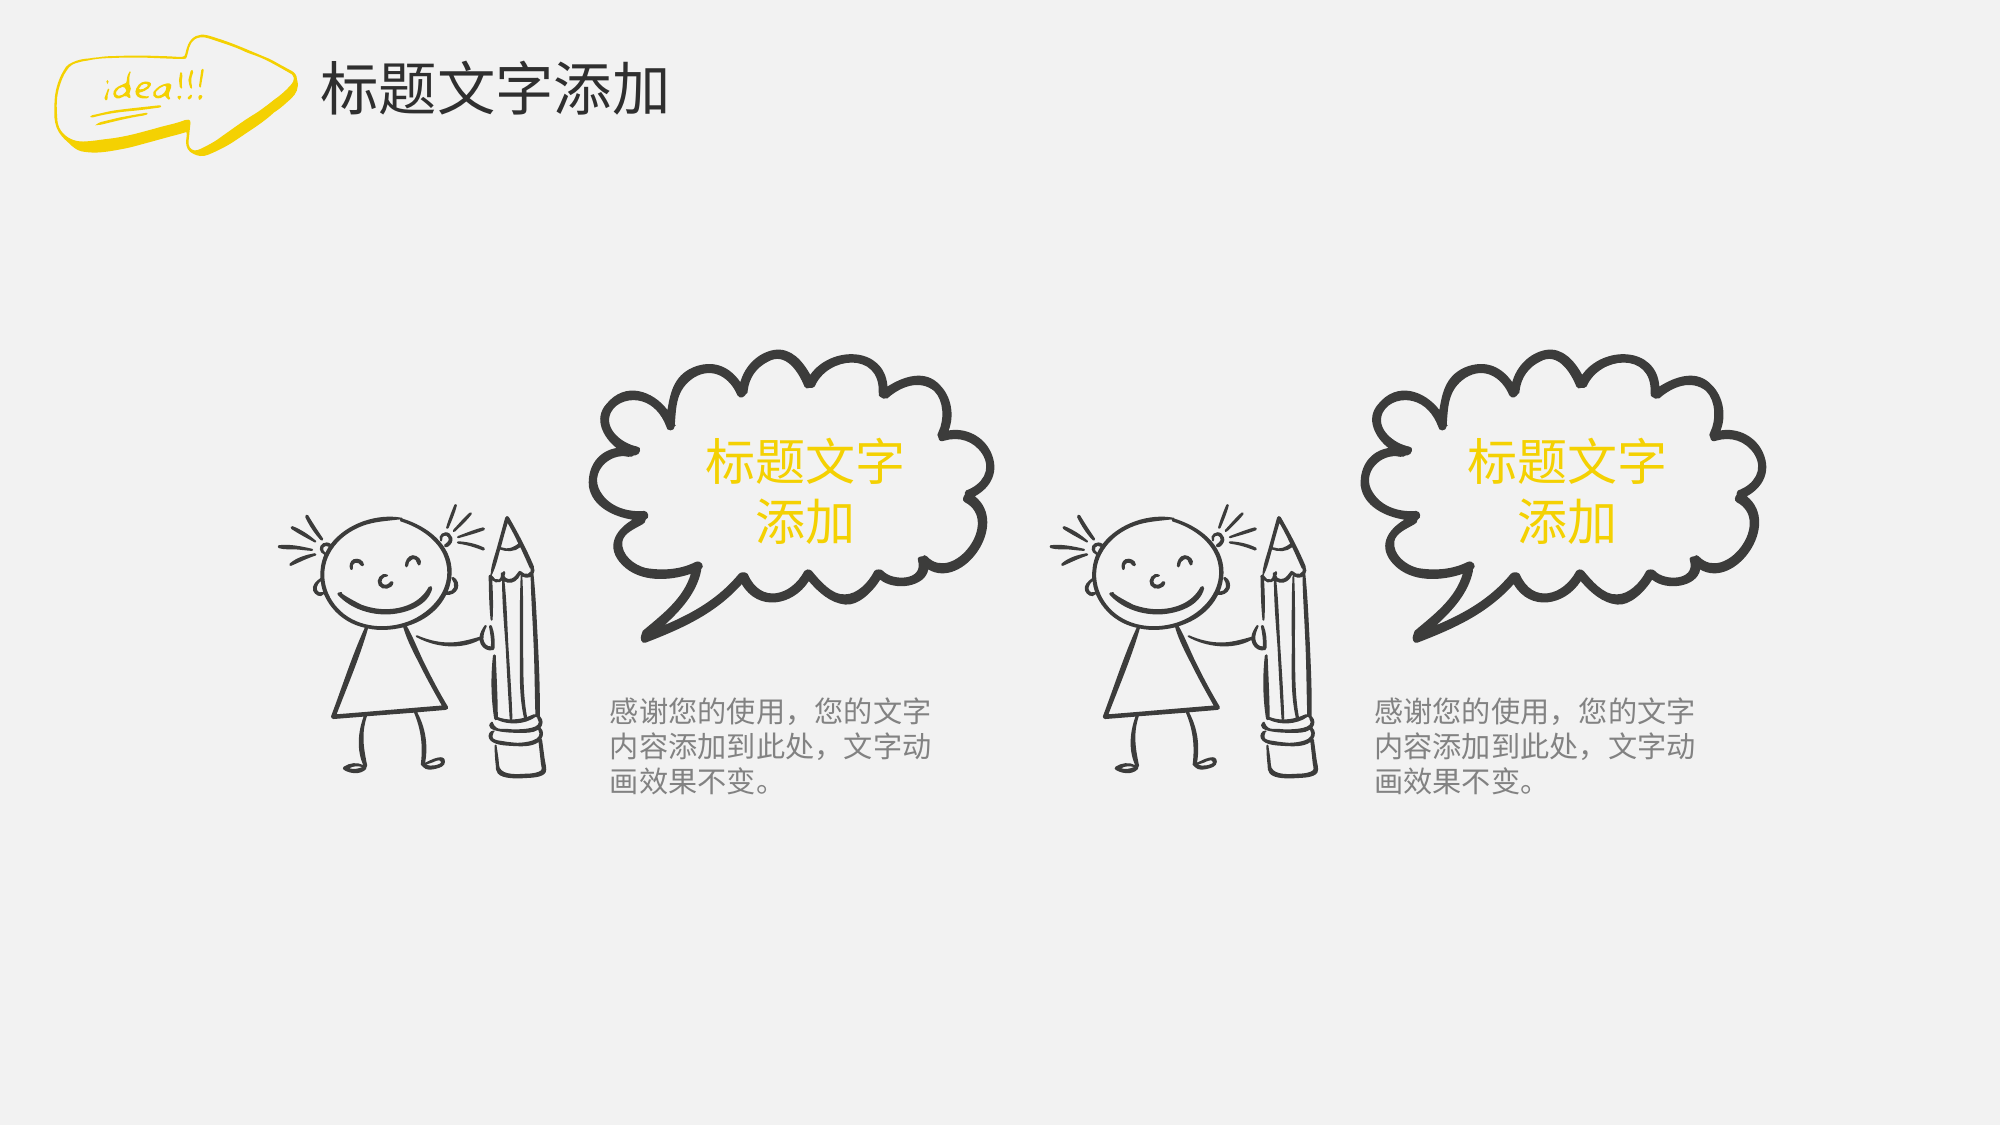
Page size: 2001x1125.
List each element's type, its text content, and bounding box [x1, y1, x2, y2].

text_box [1360, 349, 1767, 643]
text_box 感谢您的使用，您的文字内容添加到此处，文字动画效果不变。 [595, 686, 963, 806]
text_box 标题文字 添加 [1432, 423, 1703, 558]
text_box [54, 34, 298, 157]
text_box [1049, 503, 1320, 780]
text_box 标题文字 添加 [670, 423, 941, 558]
text_box 标题文字添加 [306, 44, 749, 130]
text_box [277, 503, 548, 780]
text_box 感谢您的使用，您的文字内容添加到此处，文字动画效果不变。 [1359, 686, 1727, 806]
text_box [588, 349, 995, 643]
